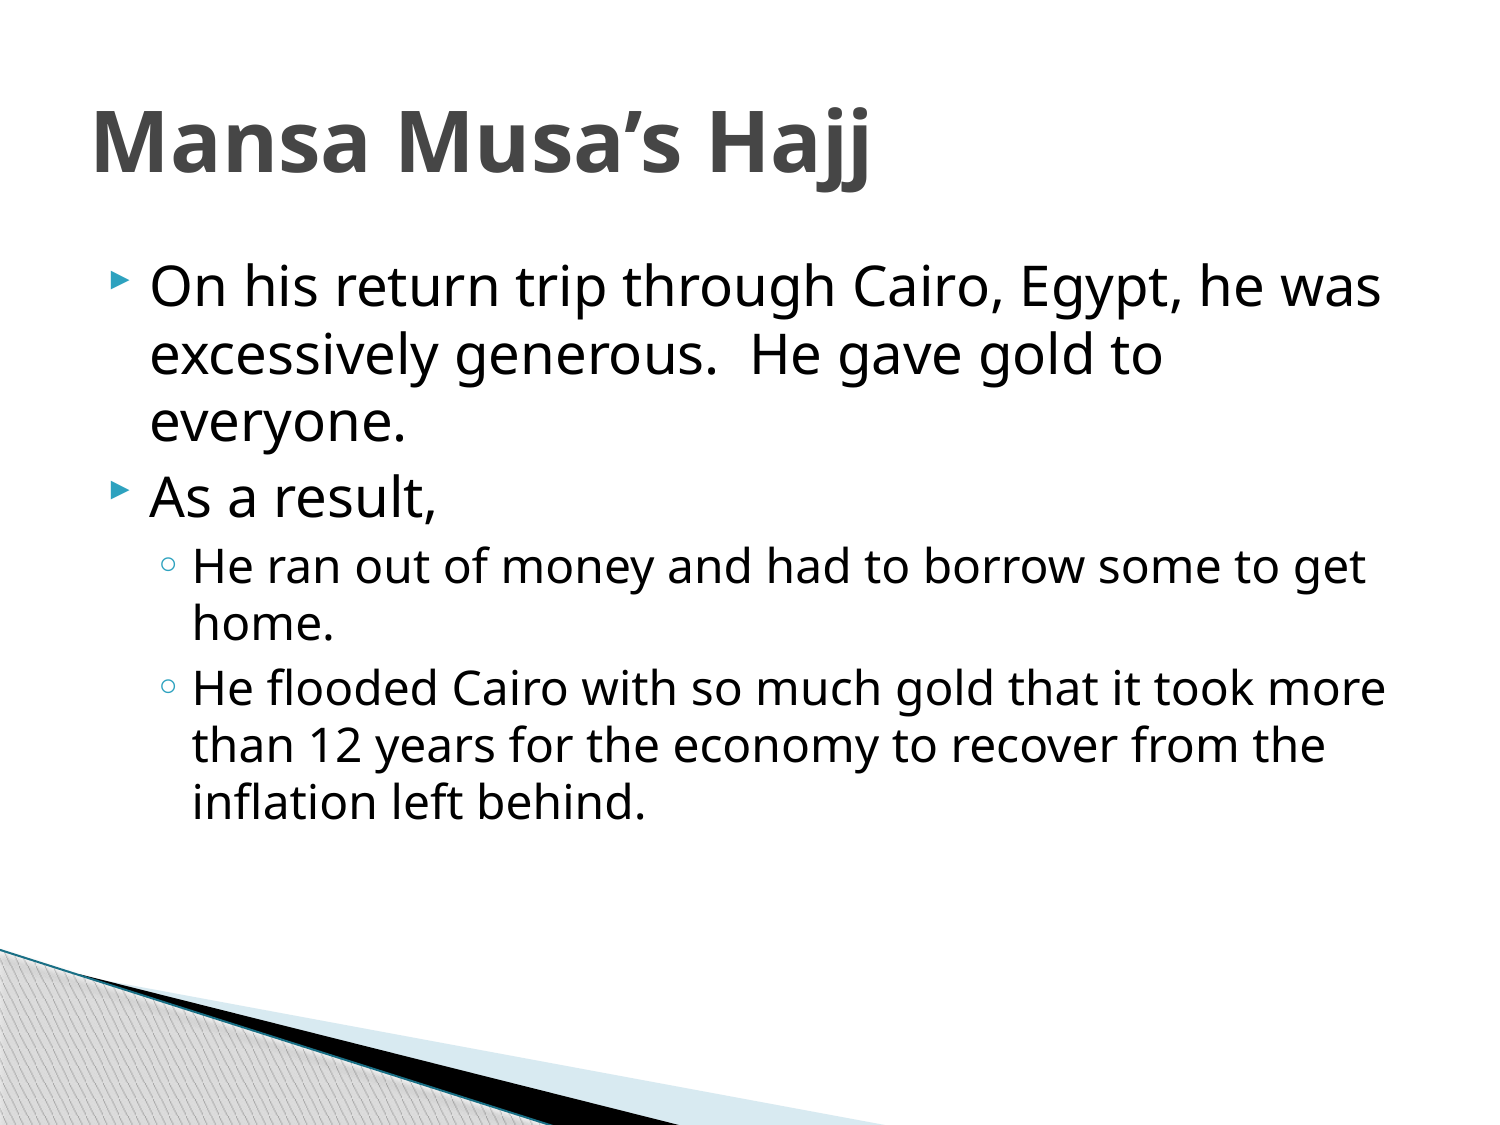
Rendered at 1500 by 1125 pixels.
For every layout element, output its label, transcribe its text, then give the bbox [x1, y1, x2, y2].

title Mansa Musa’s Hajj [75, 45, 1425, 233]
list On his return trip through Cairo, Egypt, he was excessively generous. He gave gold to everyone. As a result, He ran out of money and had to borrow some to get home. He flooded Cairo with so much gold that it took more than 12 years for the economy to recover from the inflation left behind. [75, 243, 1425, 986]
